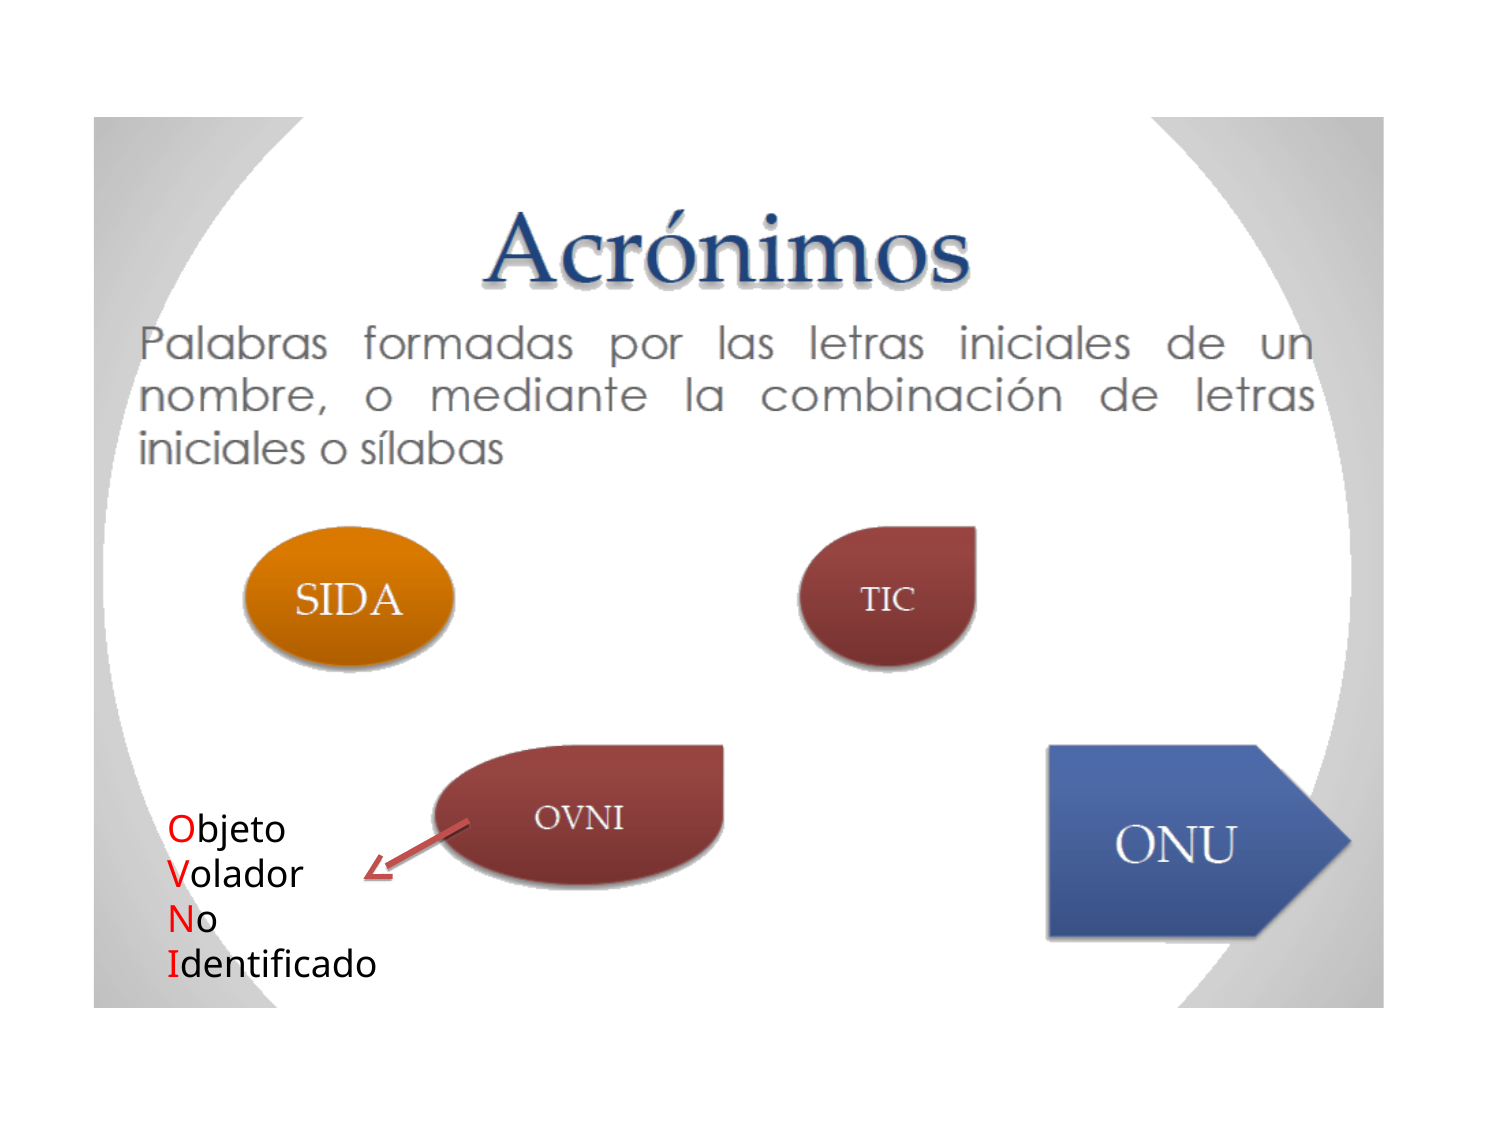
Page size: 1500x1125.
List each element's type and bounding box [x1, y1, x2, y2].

picture [93, 117, 1384, 1008]
text_box [363, 820, 469, 879]
